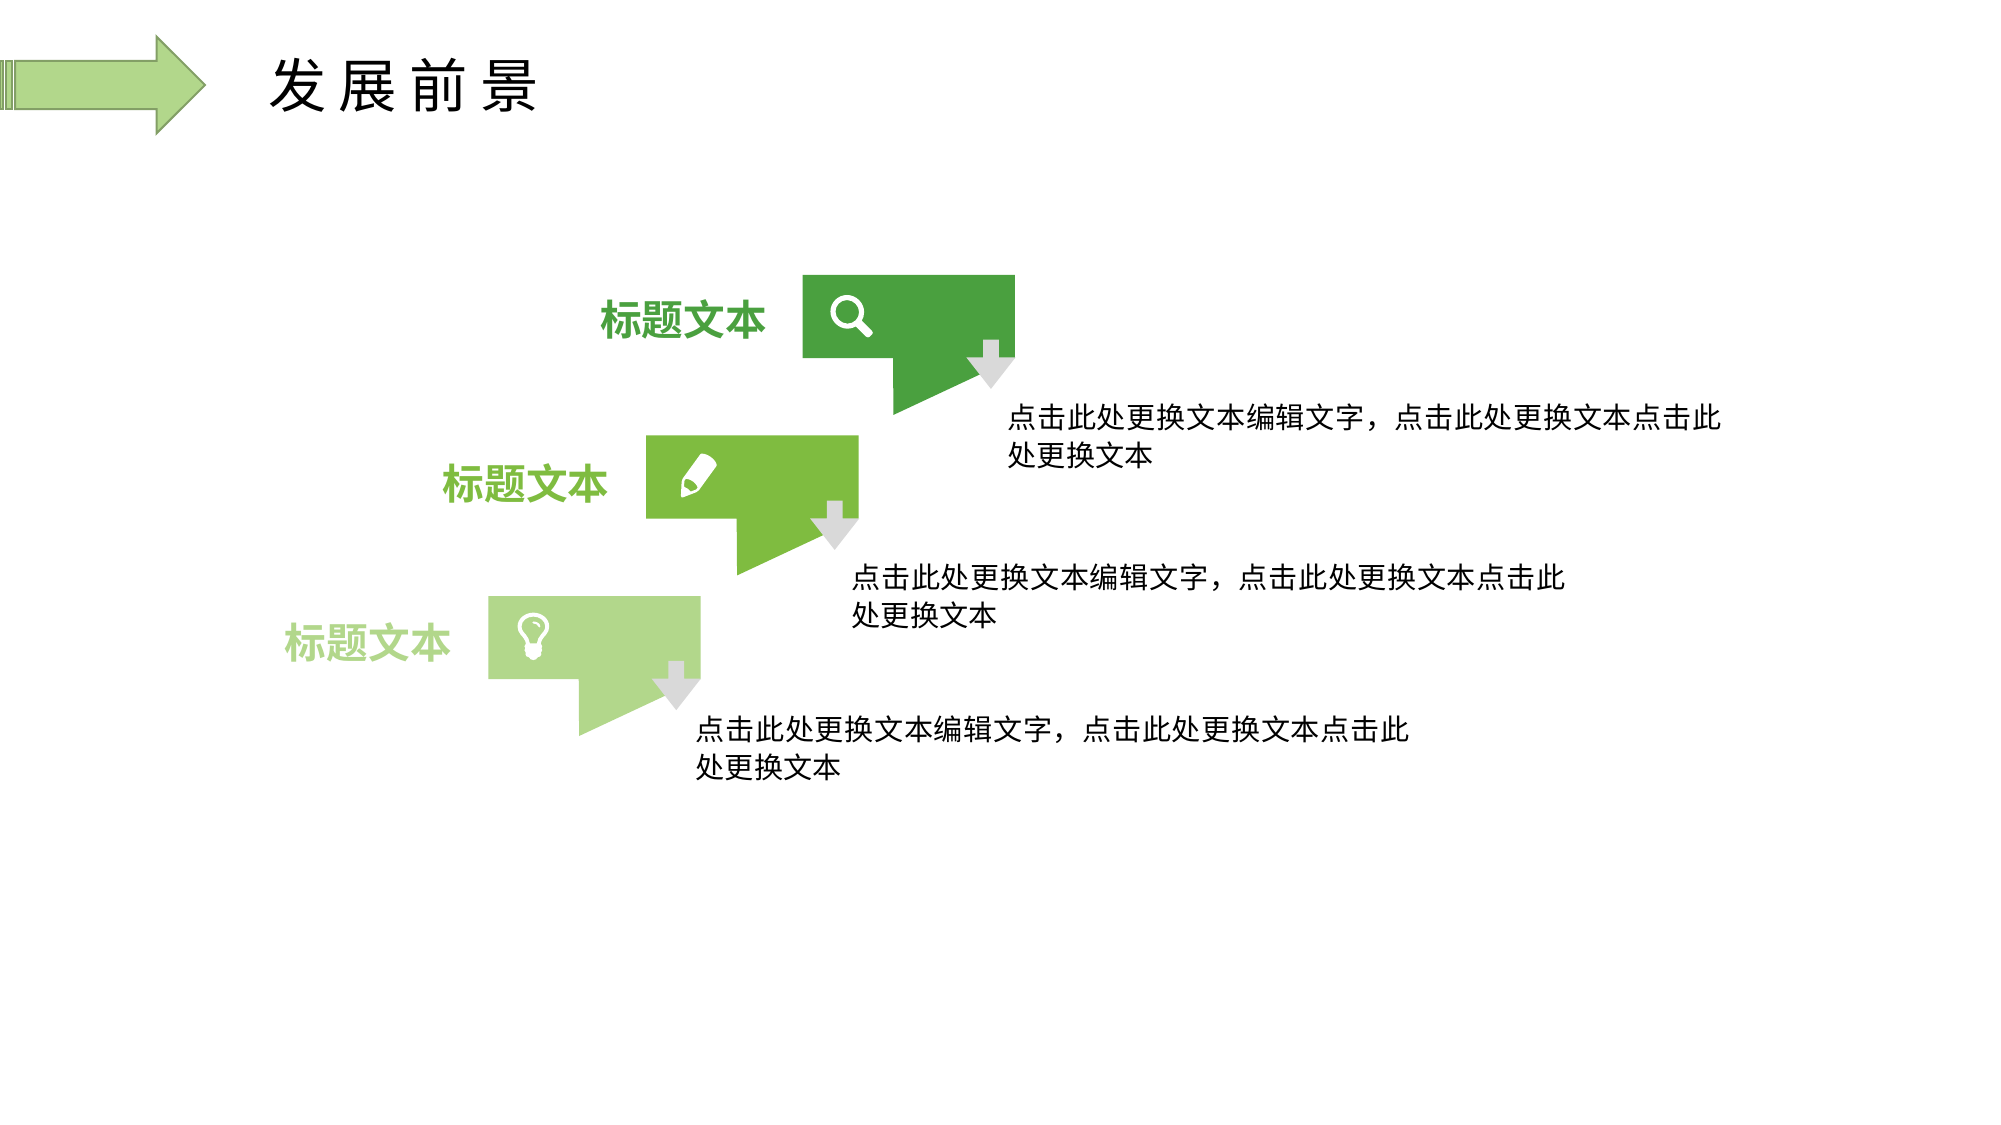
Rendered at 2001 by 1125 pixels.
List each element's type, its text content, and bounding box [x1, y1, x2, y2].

text_box 发展前景 [253, 42, 617, 127]
text_box [0, 60, 4, 110]
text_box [266, 274, 1737, 812]
text_box [14, 34, 207, 136]
text_box [5, 60, 13, 110]
